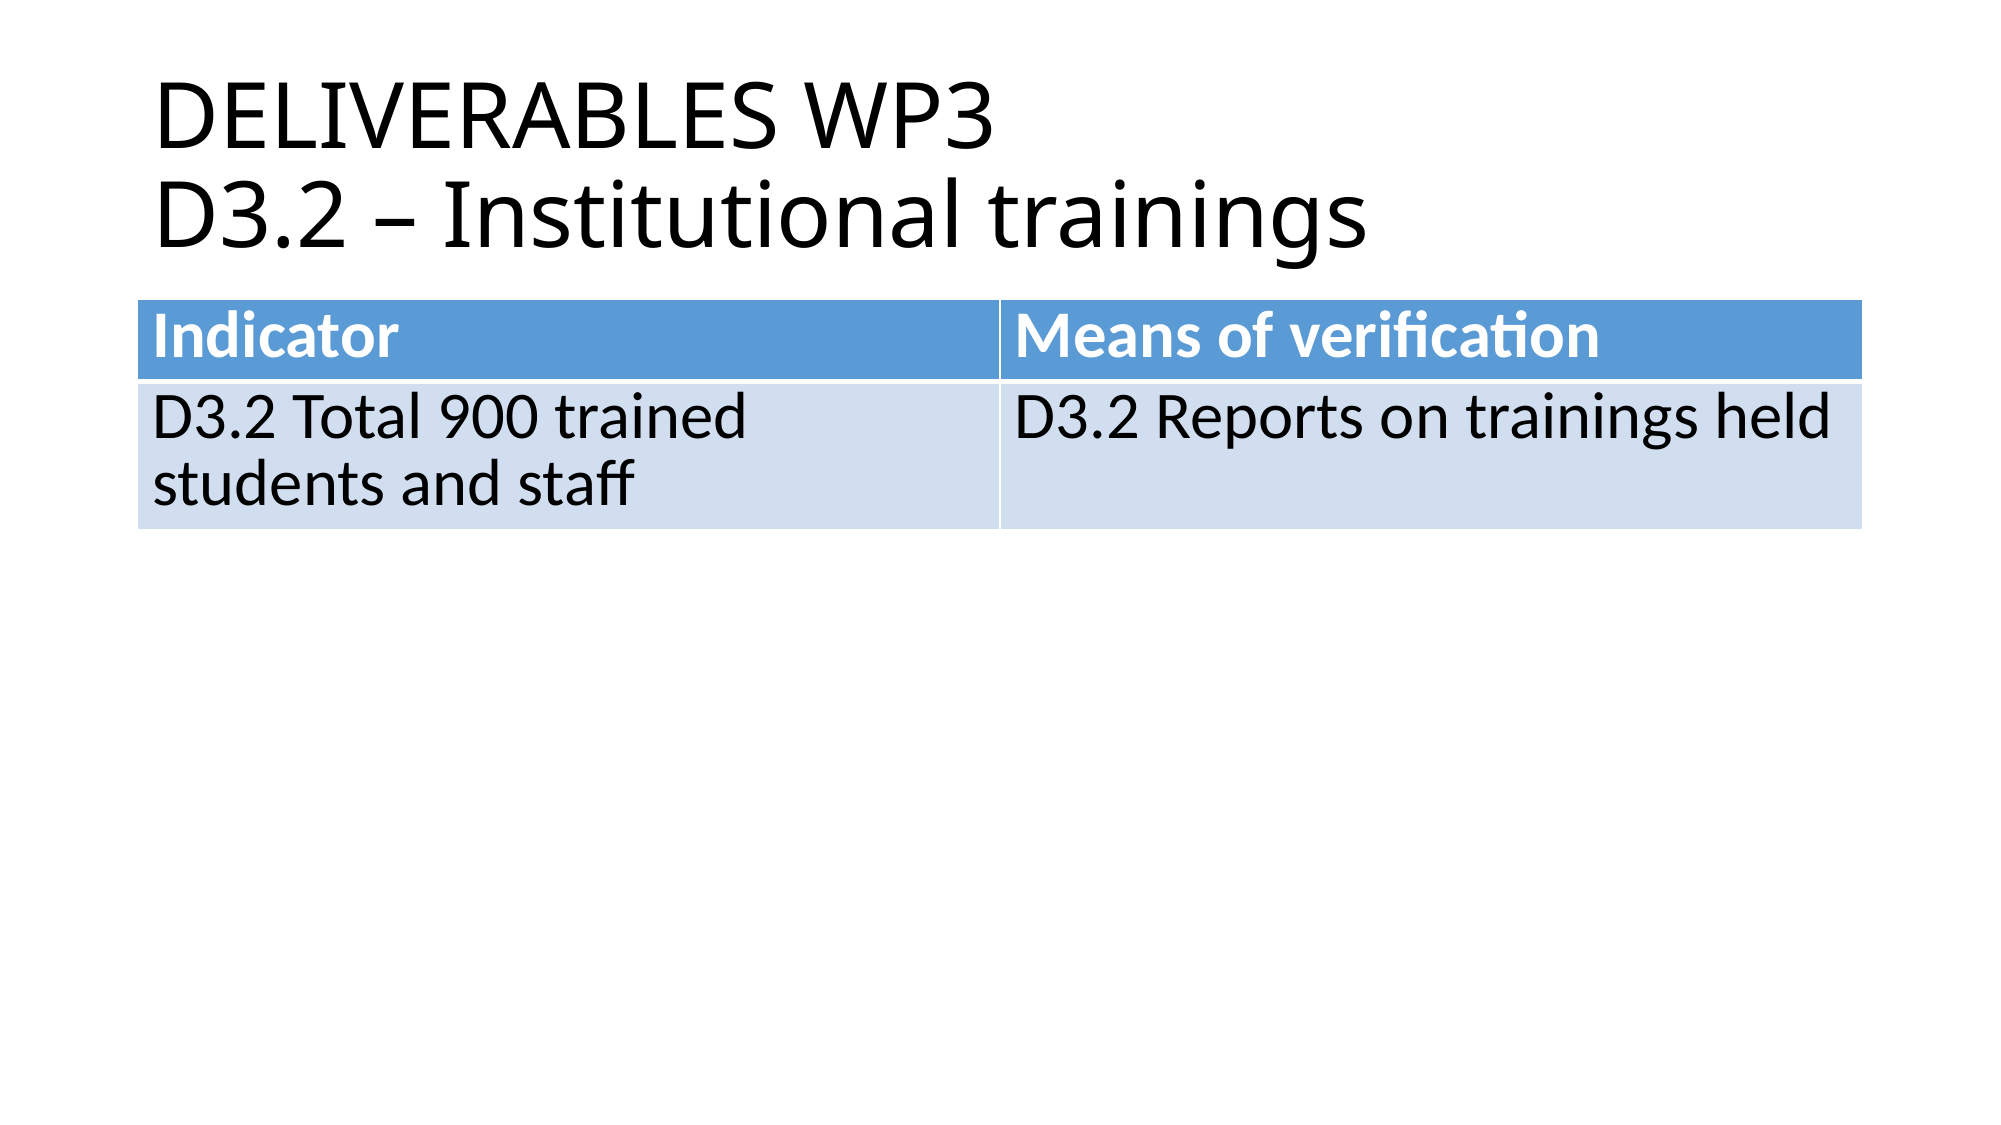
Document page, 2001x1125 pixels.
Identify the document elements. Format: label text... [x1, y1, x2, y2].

table_cell D3.2 Total 900 trained students and staff [138, 384, 999, 529]
table_cell D3.2 Reports on trainings held [1001, 384, 1862, 529]
table_header Means of verification [1001, 300, 1862, 379]
title DELIVERABLES WP3 D3.2 – Institutional trainings [137, 59, 1863, 278]
table_header Indicator [138, 300, 999, 379]
